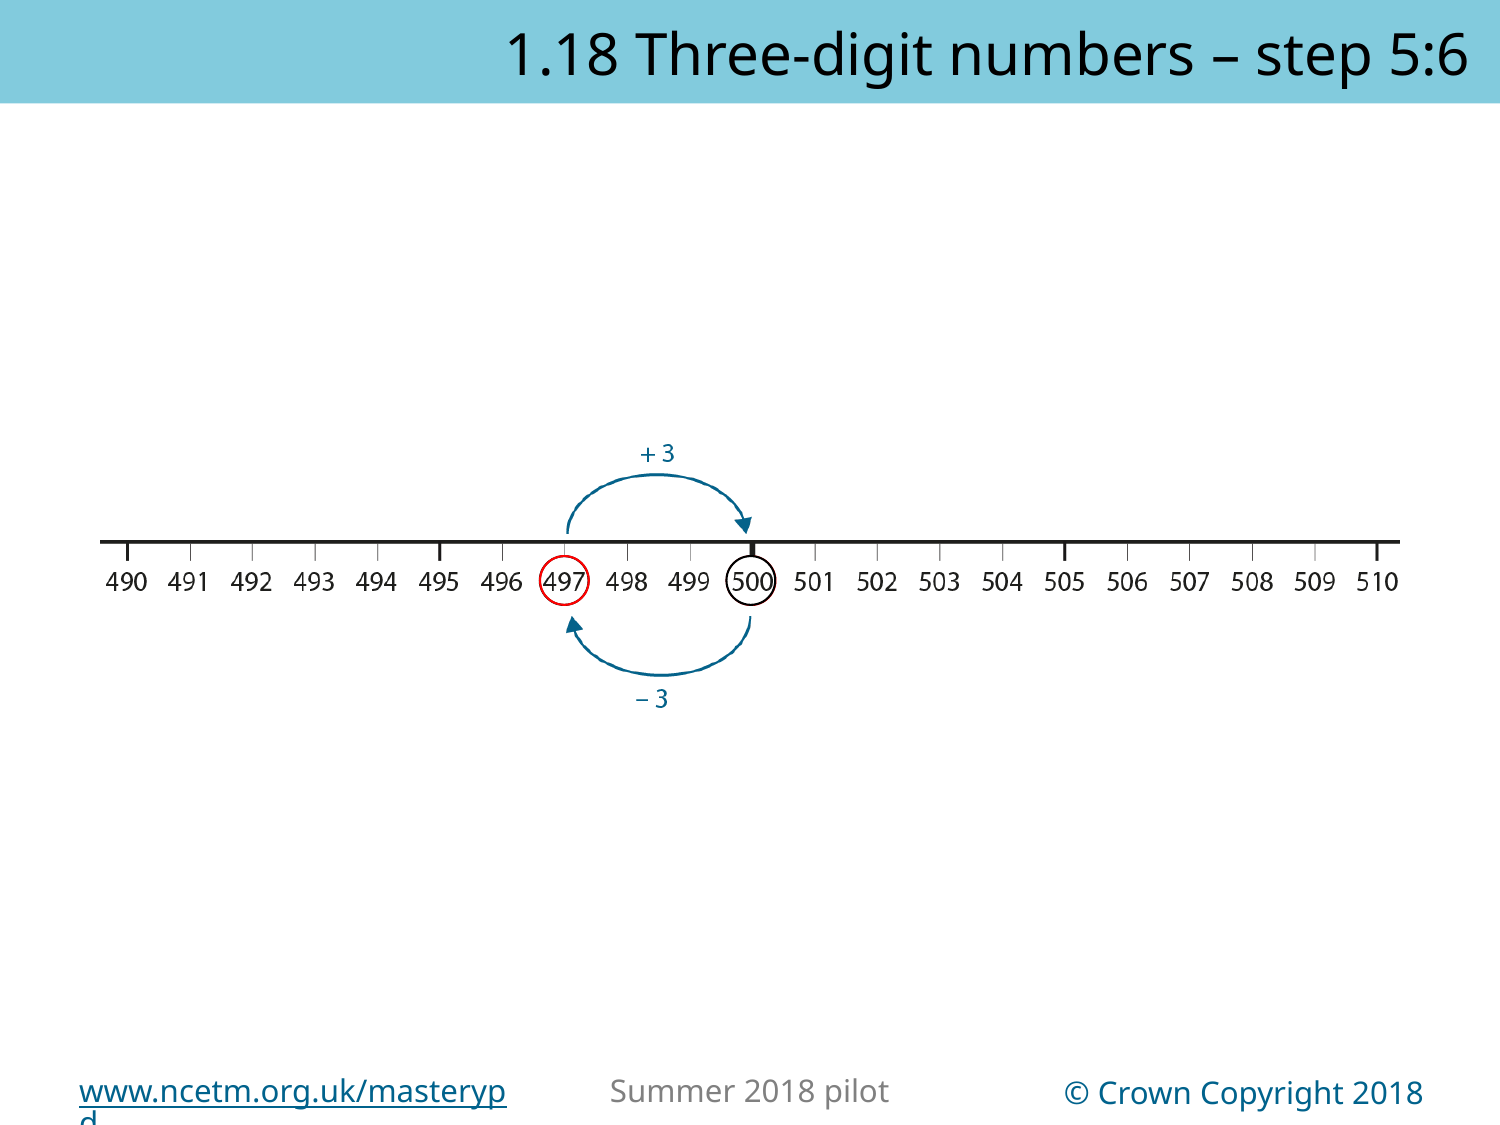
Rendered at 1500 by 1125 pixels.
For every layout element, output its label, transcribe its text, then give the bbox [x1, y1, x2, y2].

picture [100, 540, 1400, 592]
text_box [551, 601, 578, 605]
picture [557, 612, 759, 680]
picture [557, 438, 759, 537]
list 1.18 Three-digit numbers – step 5:6 [0, 0, 1500, 104]
picture [619, 683, 697, 710]
